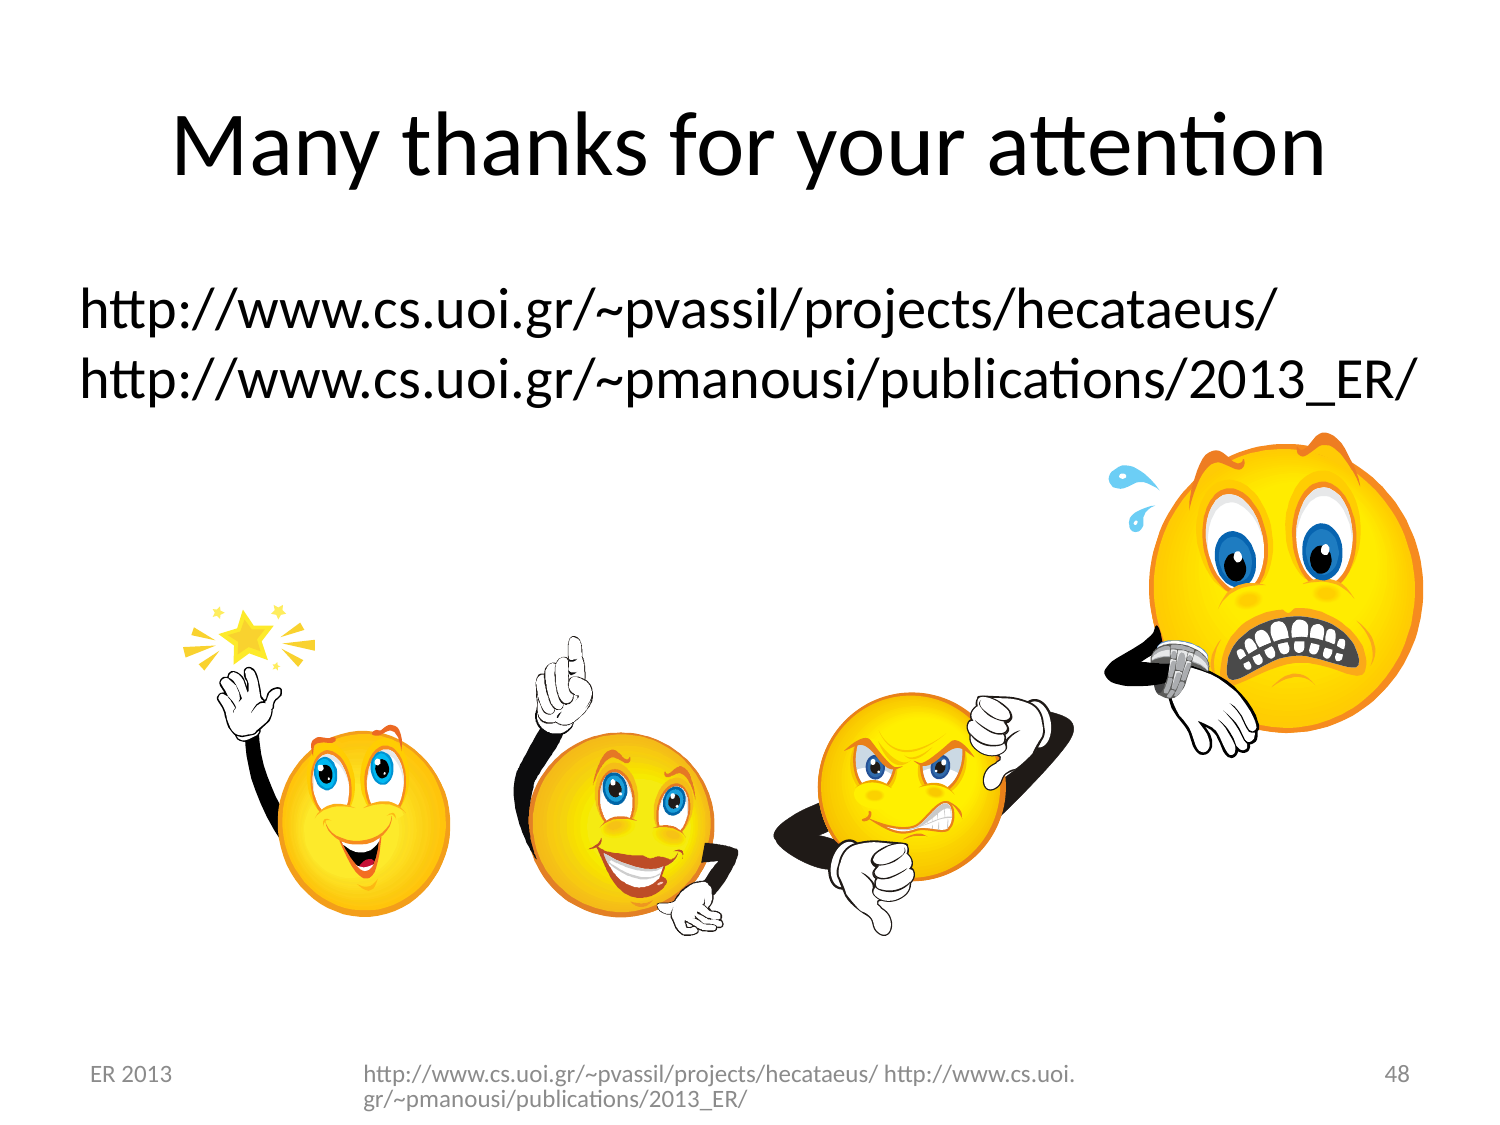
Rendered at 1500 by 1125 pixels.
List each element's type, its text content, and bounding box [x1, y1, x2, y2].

footer http://www.cs.uoi.gr/~pvassil/projects/hecataeus/ http://www.cs.uoi.gr/~pmanousi/publications/2013_ER/ [425, 1042, 1093, 1103]
picture [1104, 432, 1424, 759]
picture [773, 692, 1075, 937]
slide_number ER 2013 [75, 1042, 425, 1103]
picture [513, 635, 739, 937]
picture [182, 604, 451, 918]
text_box Many thanks for your attention [75, 45, 1425, 233]
text_box http://www.cs.uoi.gr/~pvassil/projects/hecataeus/ http://www.cs.uoi.gr/~pmanousi/publications/2013_ER/ [64, 262, 1447, 1005]
slide_number 48 [1093, 1042, 1425, 1103]
